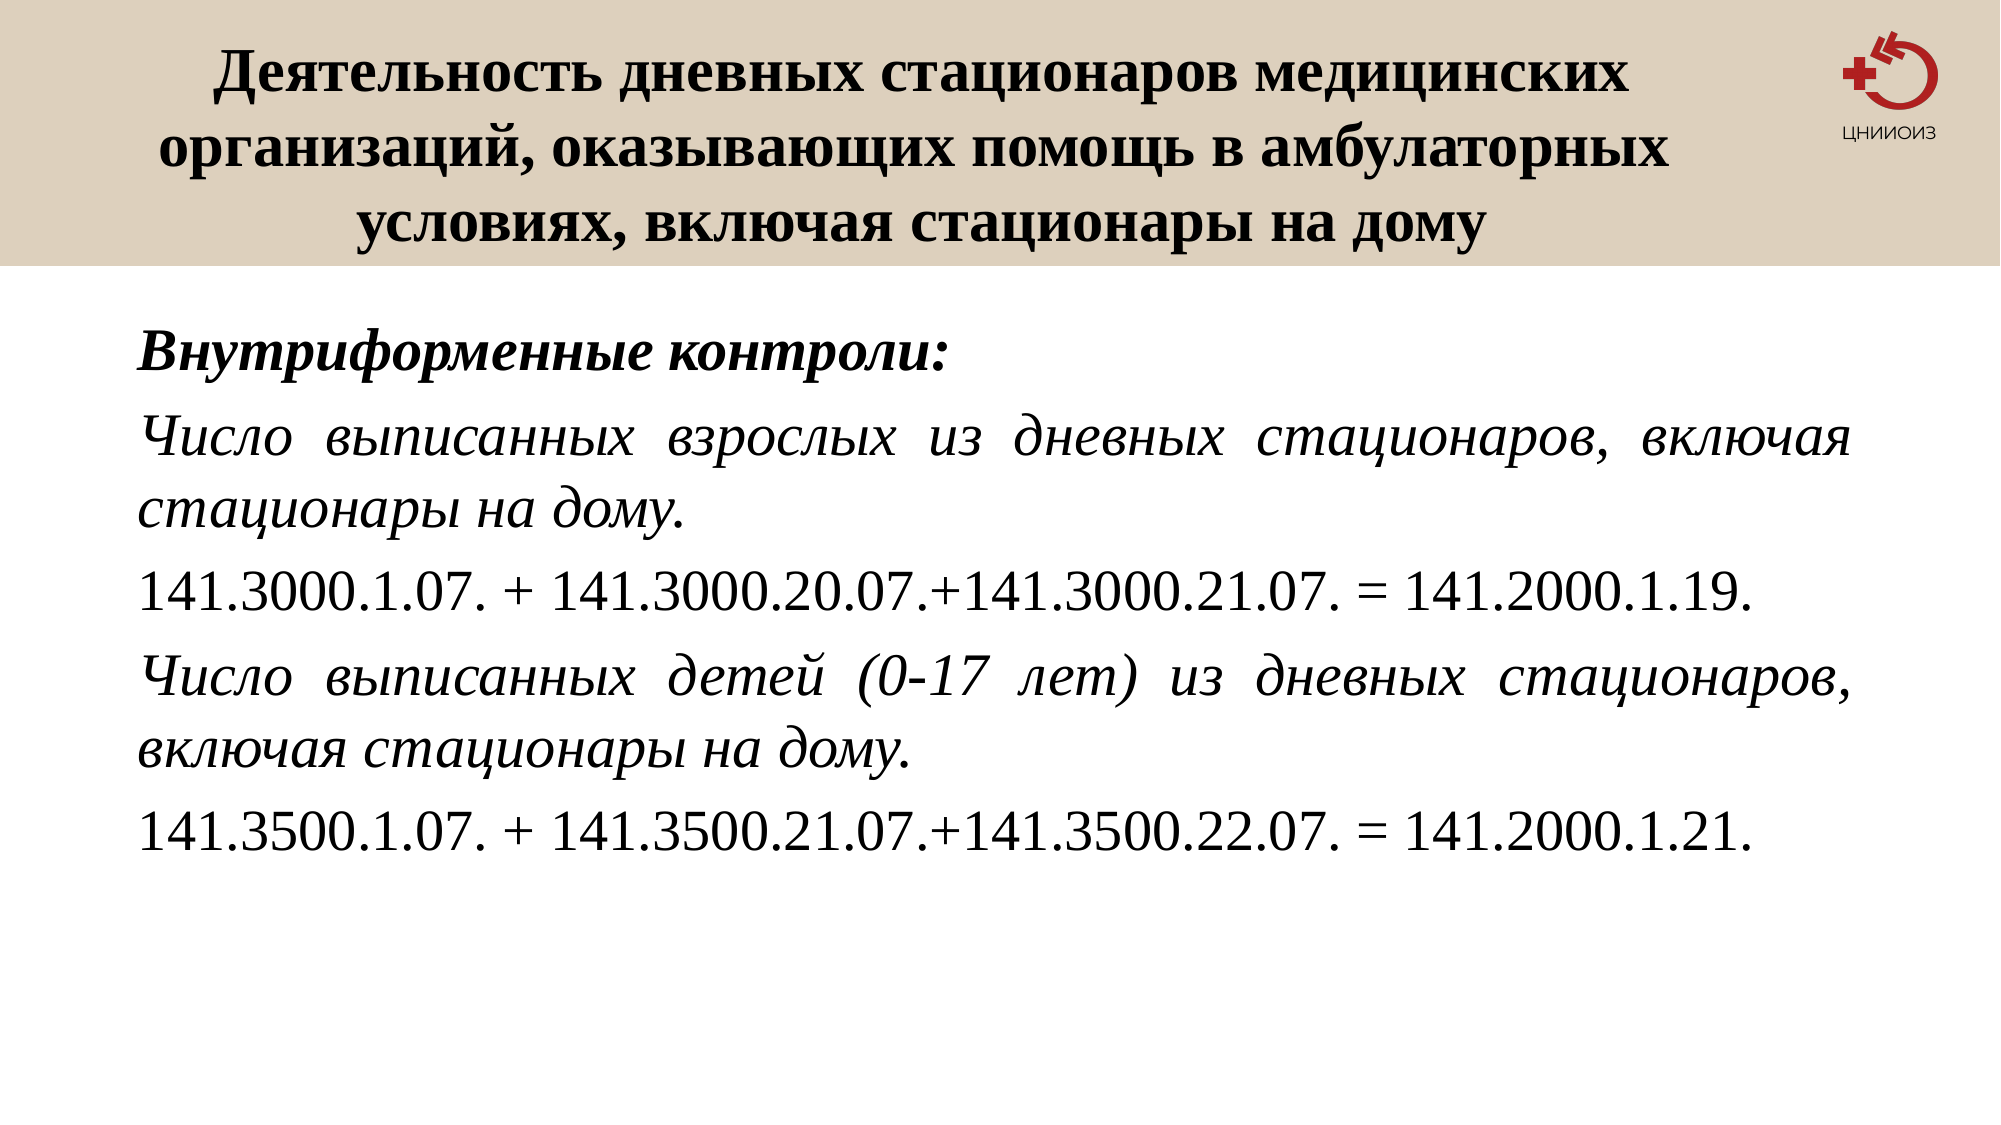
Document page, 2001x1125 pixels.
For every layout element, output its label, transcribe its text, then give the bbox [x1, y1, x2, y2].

text_box [0, 0, 2000, 267]
picture [1843, 31, 1938, 142]
text_box Деятельность дневных стационаров медицинских организаций, оказывающих помощь в амбулаторных условиях, включая стационары на дому [64, 35, 1781, 248]
text_box Внутриформенные контроли: Число выписанных взрослых из дневных стационаров, включая стационары на дому. 141.3000.1.07. + 141.3000.20.07.+141.3000.21.07. = 141.2000.1.19. Число выписанных детей (0-17 лет) из дневных стационаров, включая стационары на дому. 141.3500.1.07. + 141.3500.21.07.+141.3500.22.07. = 141.2000.1.21. [122, 302, 1870, 1047]
